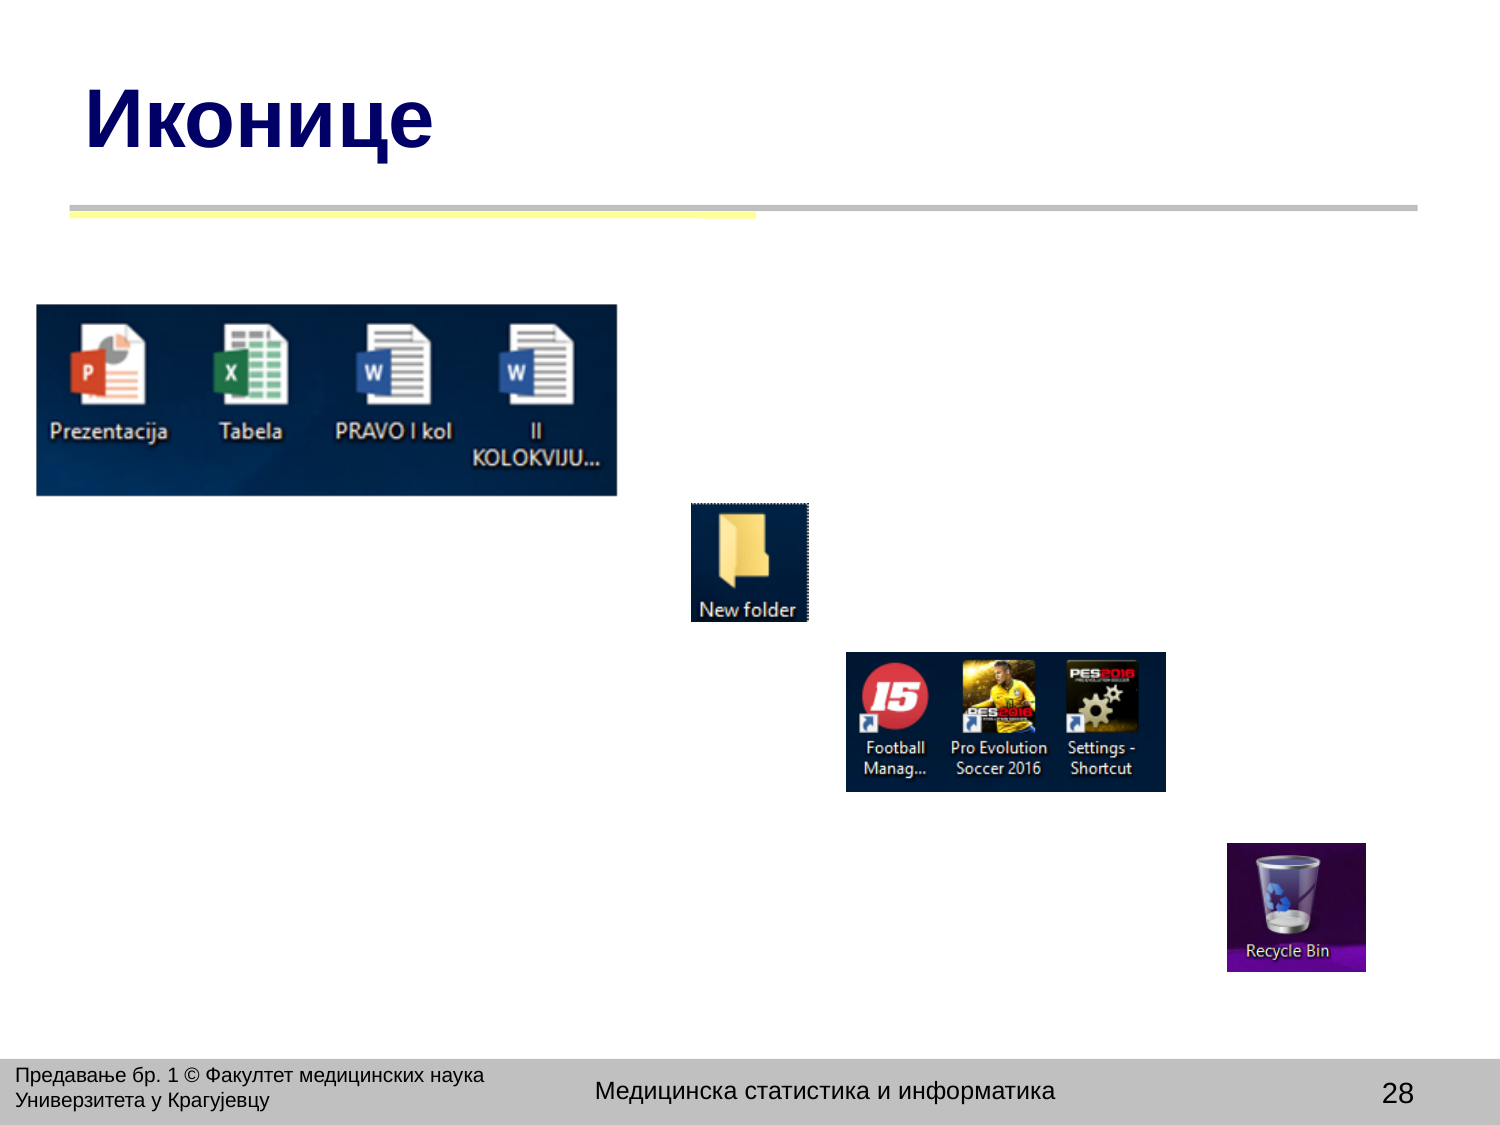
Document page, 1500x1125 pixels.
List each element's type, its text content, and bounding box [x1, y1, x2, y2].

picture [691, 502, 809, 622]
picture [1227, 843, 1366, 972]
footer Медицинска статистика и информатика [512, 1066, 1140, 1125]
slide_number Предавање бр. 1 © Факултет медицинских наука Универзитета у Крагујевцу [0, 1053, 624, 1108]
picture [846, 652, 1167, 792]
slide_number 28 [1161, 1066, 1430, 1125]
picture [32, 301, 619, 498]
title Иконице [69, 19, 1426, 208]
